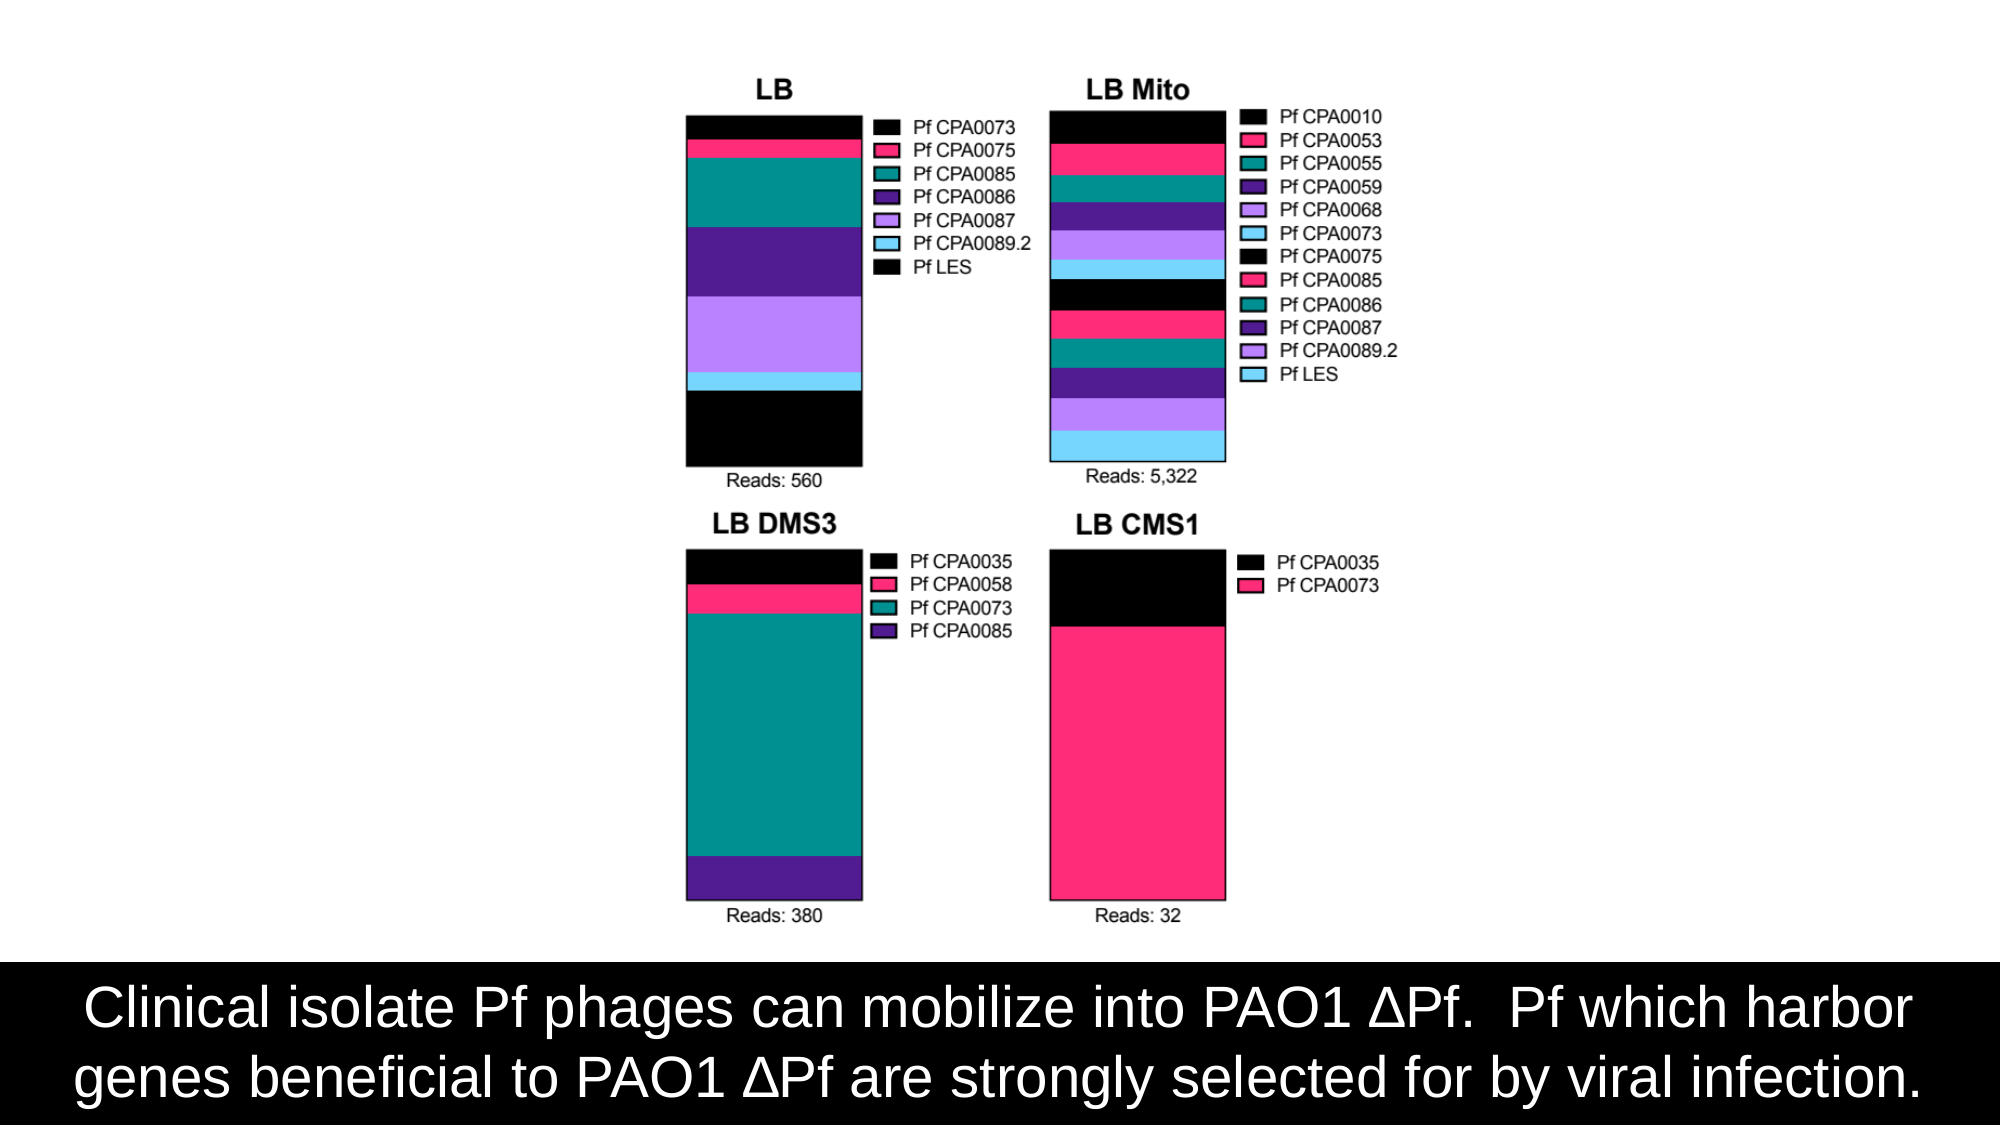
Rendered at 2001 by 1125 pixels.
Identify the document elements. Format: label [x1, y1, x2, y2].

text_box [0, 962, 2000, 1125]
picture [585, 54, 1415, 946]
